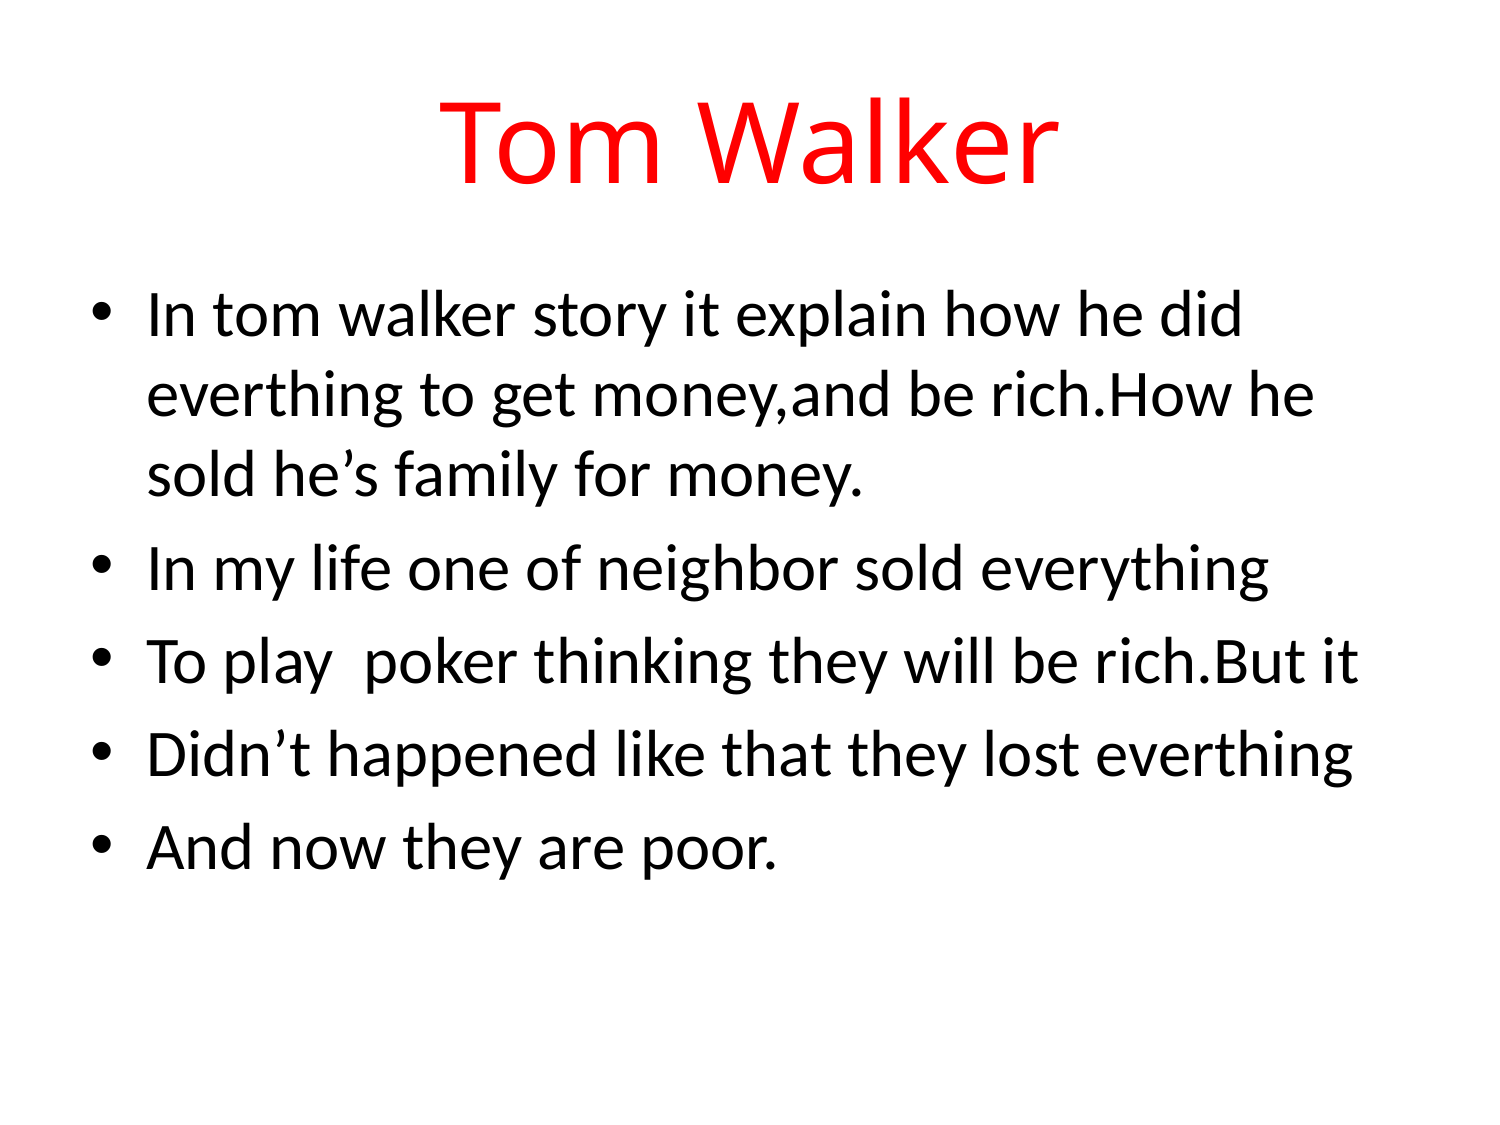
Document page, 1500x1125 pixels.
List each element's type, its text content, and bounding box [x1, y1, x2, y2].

list In tom walker story it explain how he did everthing to get money,and be rich.How he sold he’s family for money. In my life one of neighbor sold everything To play poker thinking they will be rich.But it Didn’t happened like that they lost everthing And now they are poor. [75, 262, 1425, 1005]
title Tom Walker [75, 45, 1425, 233]
